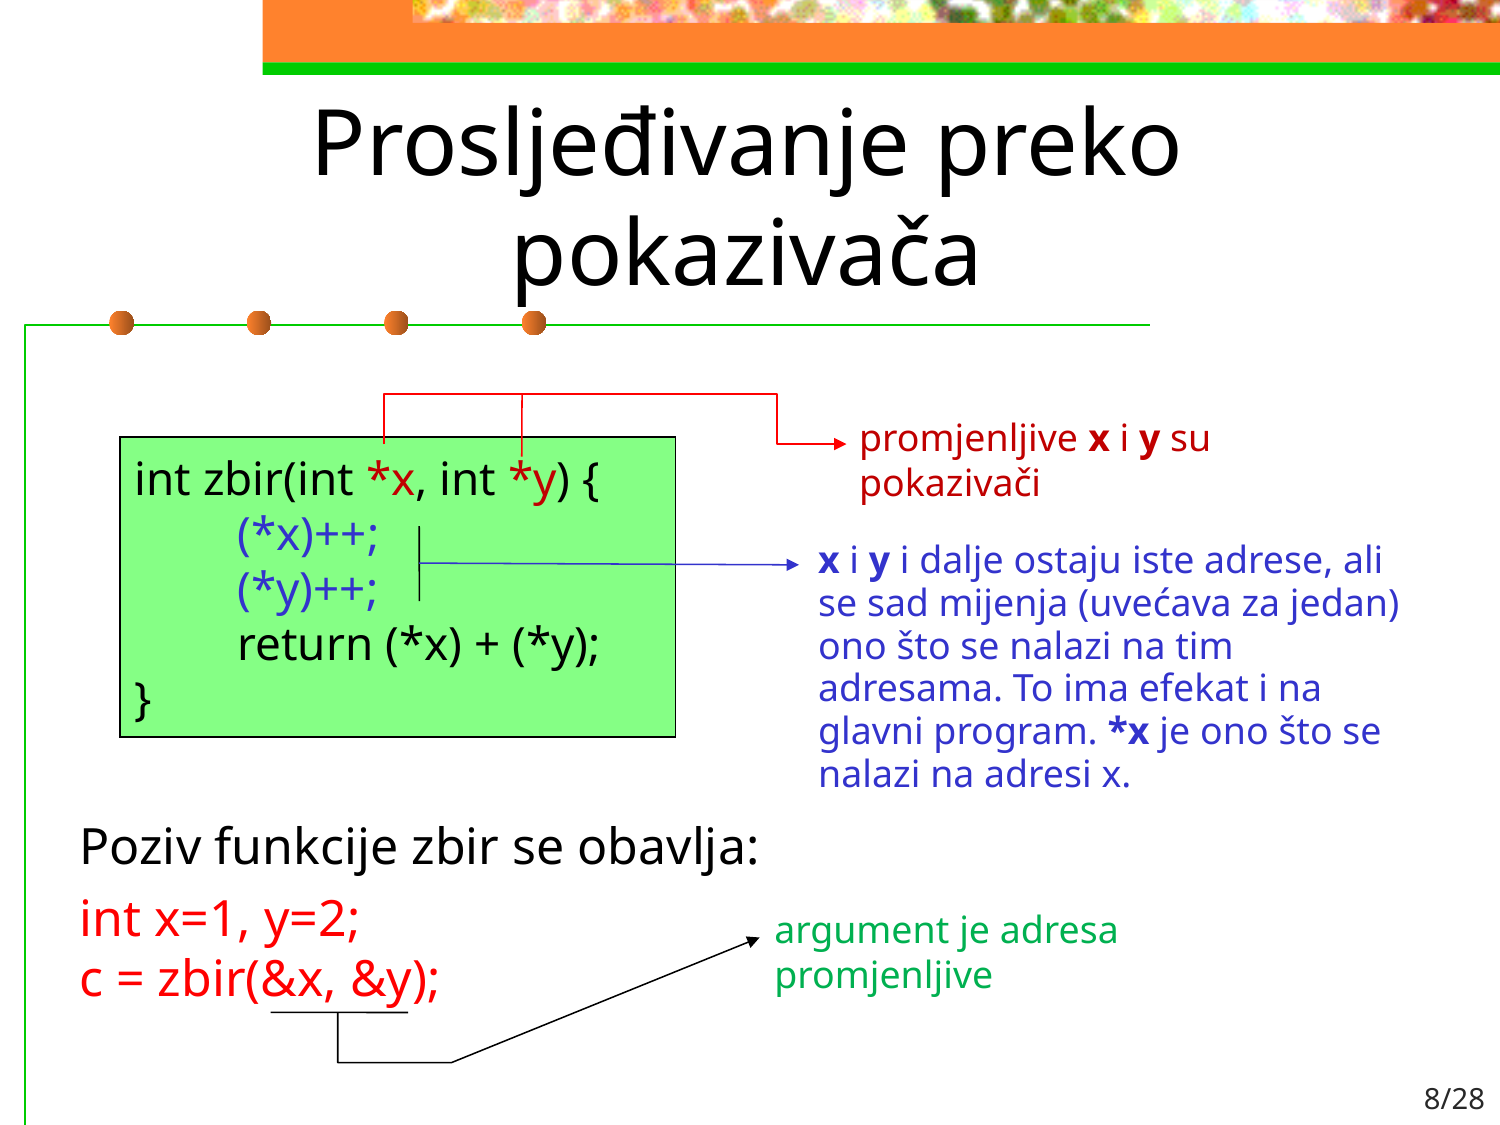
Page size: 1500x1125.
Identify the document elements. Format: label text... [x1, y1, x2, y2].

picture [412, 0, 1500, 23]
text_box int zbir(int *x, int *y) { (*x)++; (*y)++; return (*x) + (*y); } [120, 437, 676, 738]
text_box [337, 936, 759, 1063]
text_box [419, 558, 800, 572]
text_box x i y i dalje ostaju iste adrese, ali se sad mijenja (uvećava za jedan) ono što se nalazi na tim adresama. To ima efekat i na glavni program. *x je ono što se nalazi na adresi x. [803, 532, 1429, 804]
text_box argument je adresa promjenljive [759, 898, 1333, 1004]
text_box promjenljive x i y su pokazivači [844, 406, 1407, 512]
text_box 8/28 [1374, 1072, 1500, 1123]
text_box Poziv funkcije zbir se obavlja: int x=1, y=2; c = zbir(&x, &y); [64, 806, 1065, 1015]
text_box [383, 394, 844, 451]
title Prosljeđivanje preko pokazivača [87, 99, 1407, 288]
